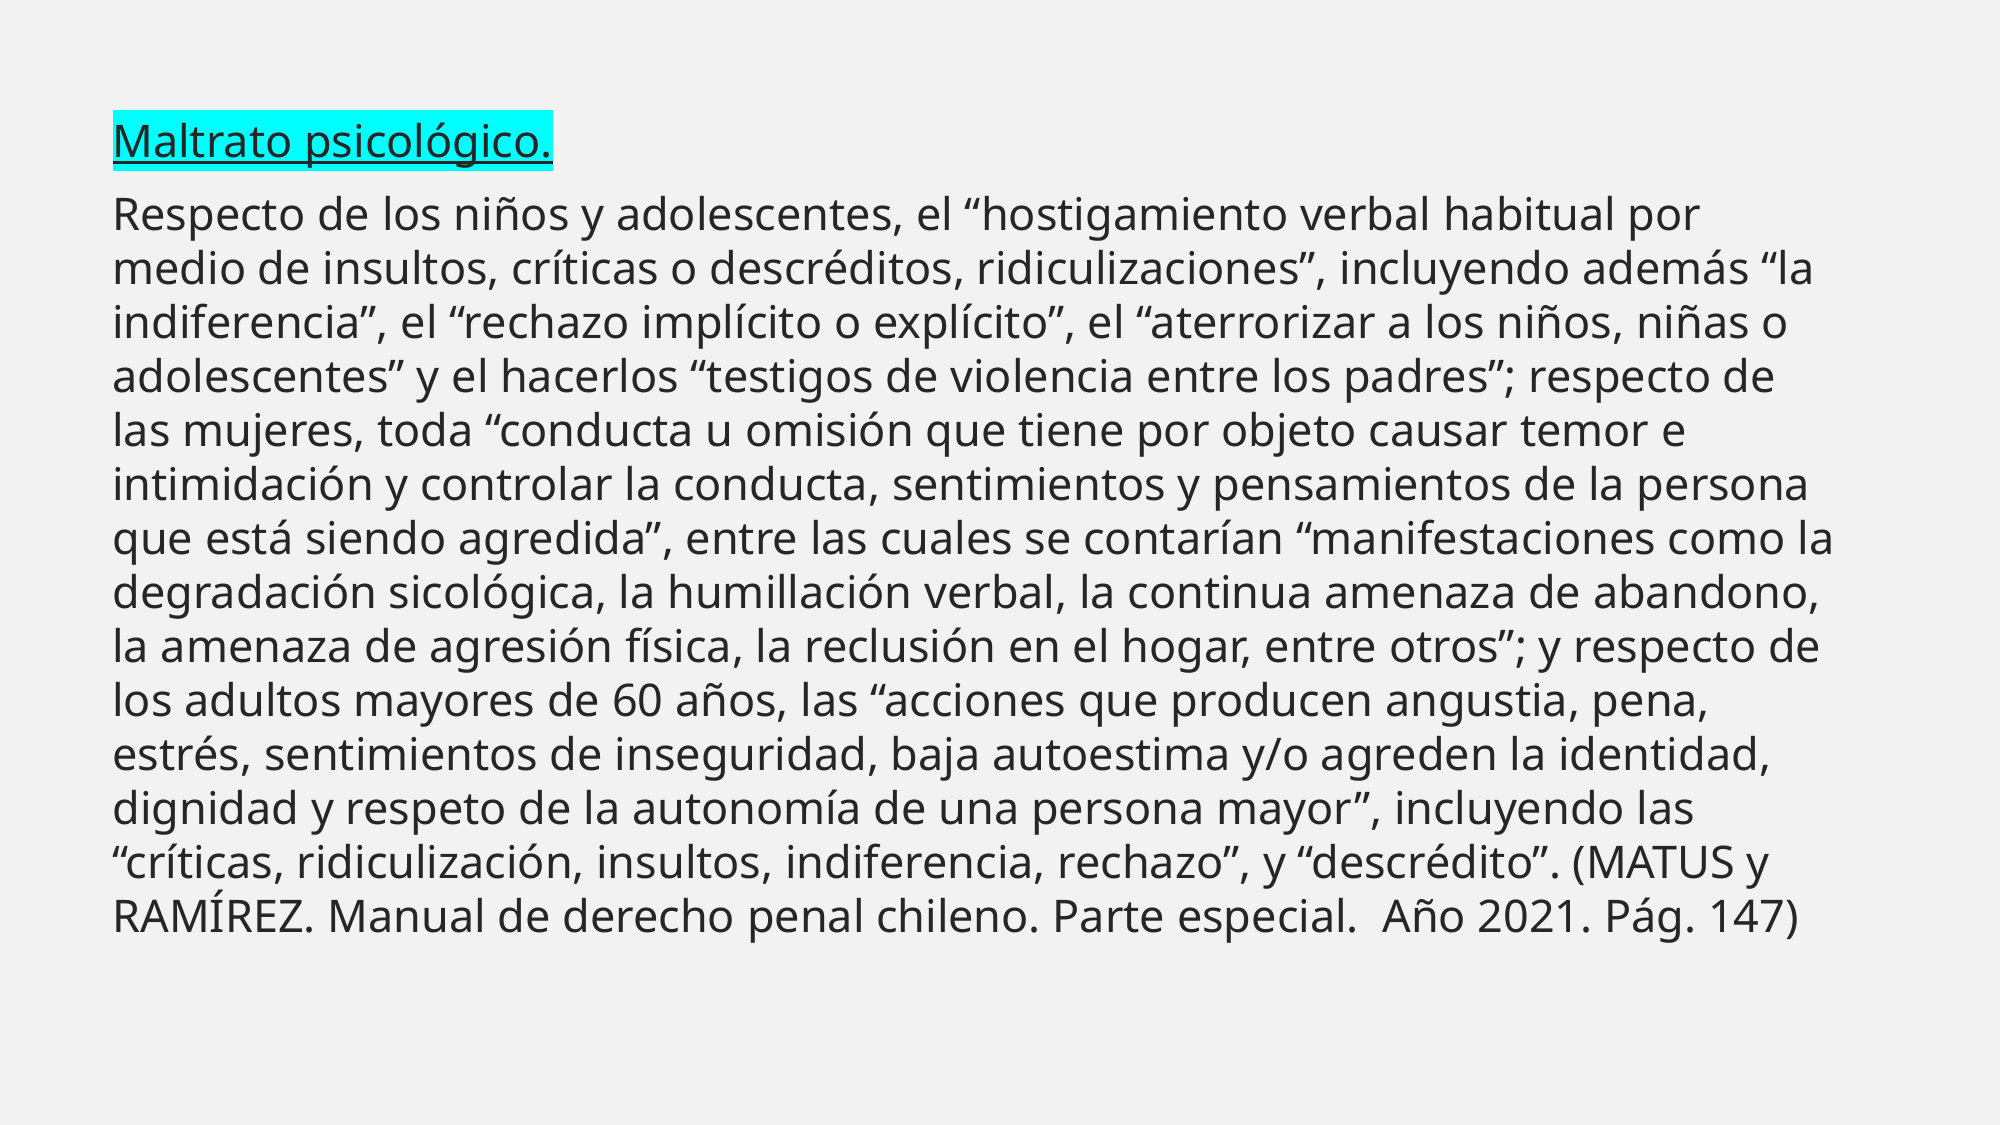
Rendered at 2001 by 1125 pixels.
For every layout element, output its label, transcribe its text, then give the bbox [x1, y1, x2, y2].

list Maltrato psicológico. Respecto de los niños y adolescentes, el “hostigamiento verbal habitual por medio de insultos, críticas o descréditos, ridiculizaciones”, incluyendo además “la indiferencia”, el “rechazo implícito o explícito”, el “aterrorizar a los niños, niñas o adolescentes” y el hacerlos “testigos de violencia entre los padres”; respecto de las mujeres, toda “conducta u omisión que tiene por objeto causar temor e intimidación y controlar la conducta, sentimientos y pensamientos de la persona que está siendo agredida”, entre las cuales se contarían “manifestaciones como la degradación sicológica, la humillación verbal, la continua amenaza de abandono, la amenaza de agresión física, la reclusión en el hogar, entre otros”; y respecto de los adultos mayores de 60 años, las “acciones que producen angustia, pena, estrés, sentimientos de inseguridad, baja autoestima y/o agreden la identidad, dignidad y respeto de la autonomía de una persona mayor”, incluyendo las “críticas, ridiculización, insultos, indiferencia, rechazo”, y “descrédito”. (MATUS y RAMÍREZ. Manual de derecho penal chileno. Parte especial. Año 2021. Pág. 147) [97, 105, 1861, 958]
